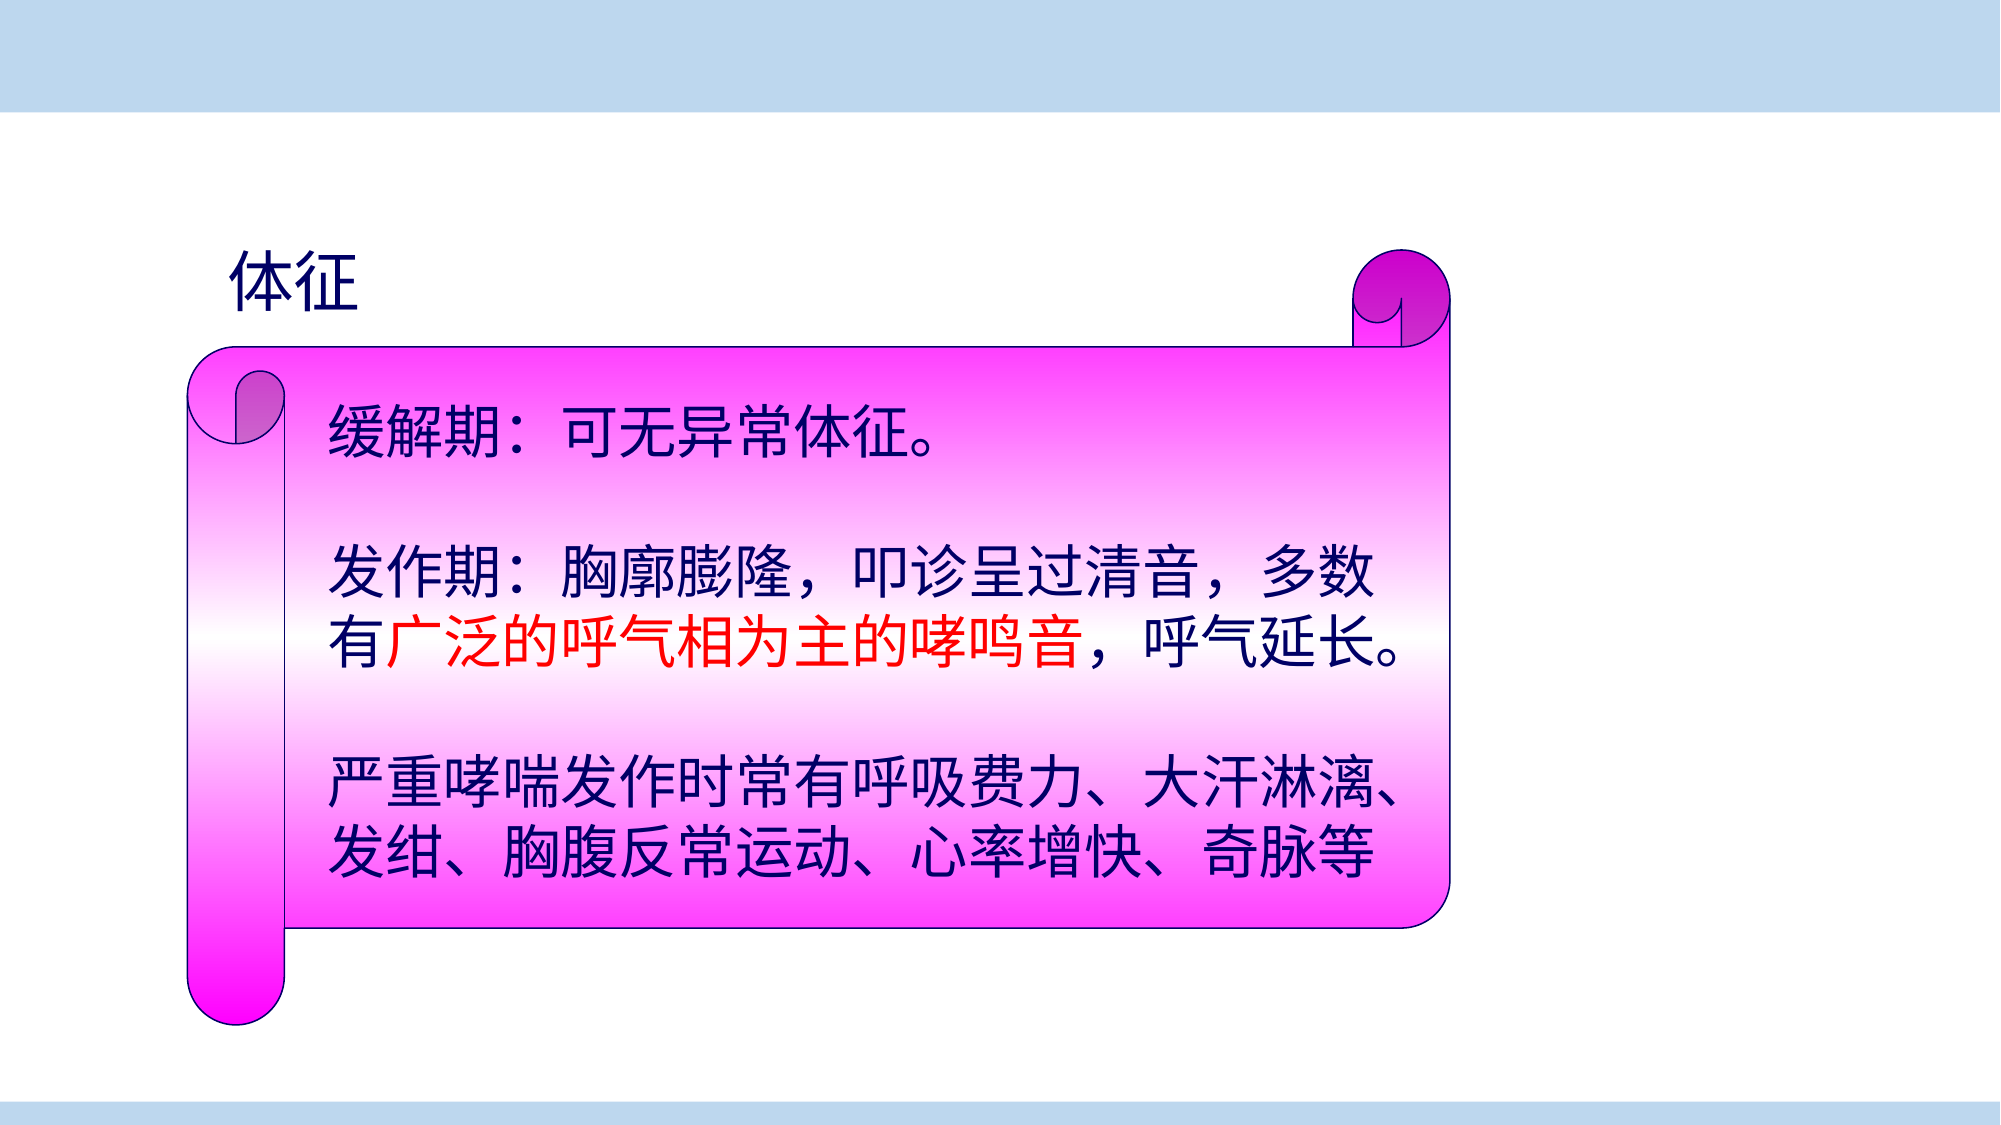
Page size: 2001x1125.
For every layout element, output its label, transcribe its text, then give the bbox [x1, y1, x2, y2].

text_box 缓解期：可无异常体征。 发作期：胸廓膨隆，叩诊呈过清音，多数有广泛的呼气相为主的哮鸣音，呼气延长。 严重哮喘发作时常有呼吸费力、大汗淋漓、发绀、胸腹反常运动、心率增快、奇脉等 [312, 387, 1425, 893]
text_box [187, 249, 1450, 1025]
text_box 体征 [212, 212, 1413, 328]
